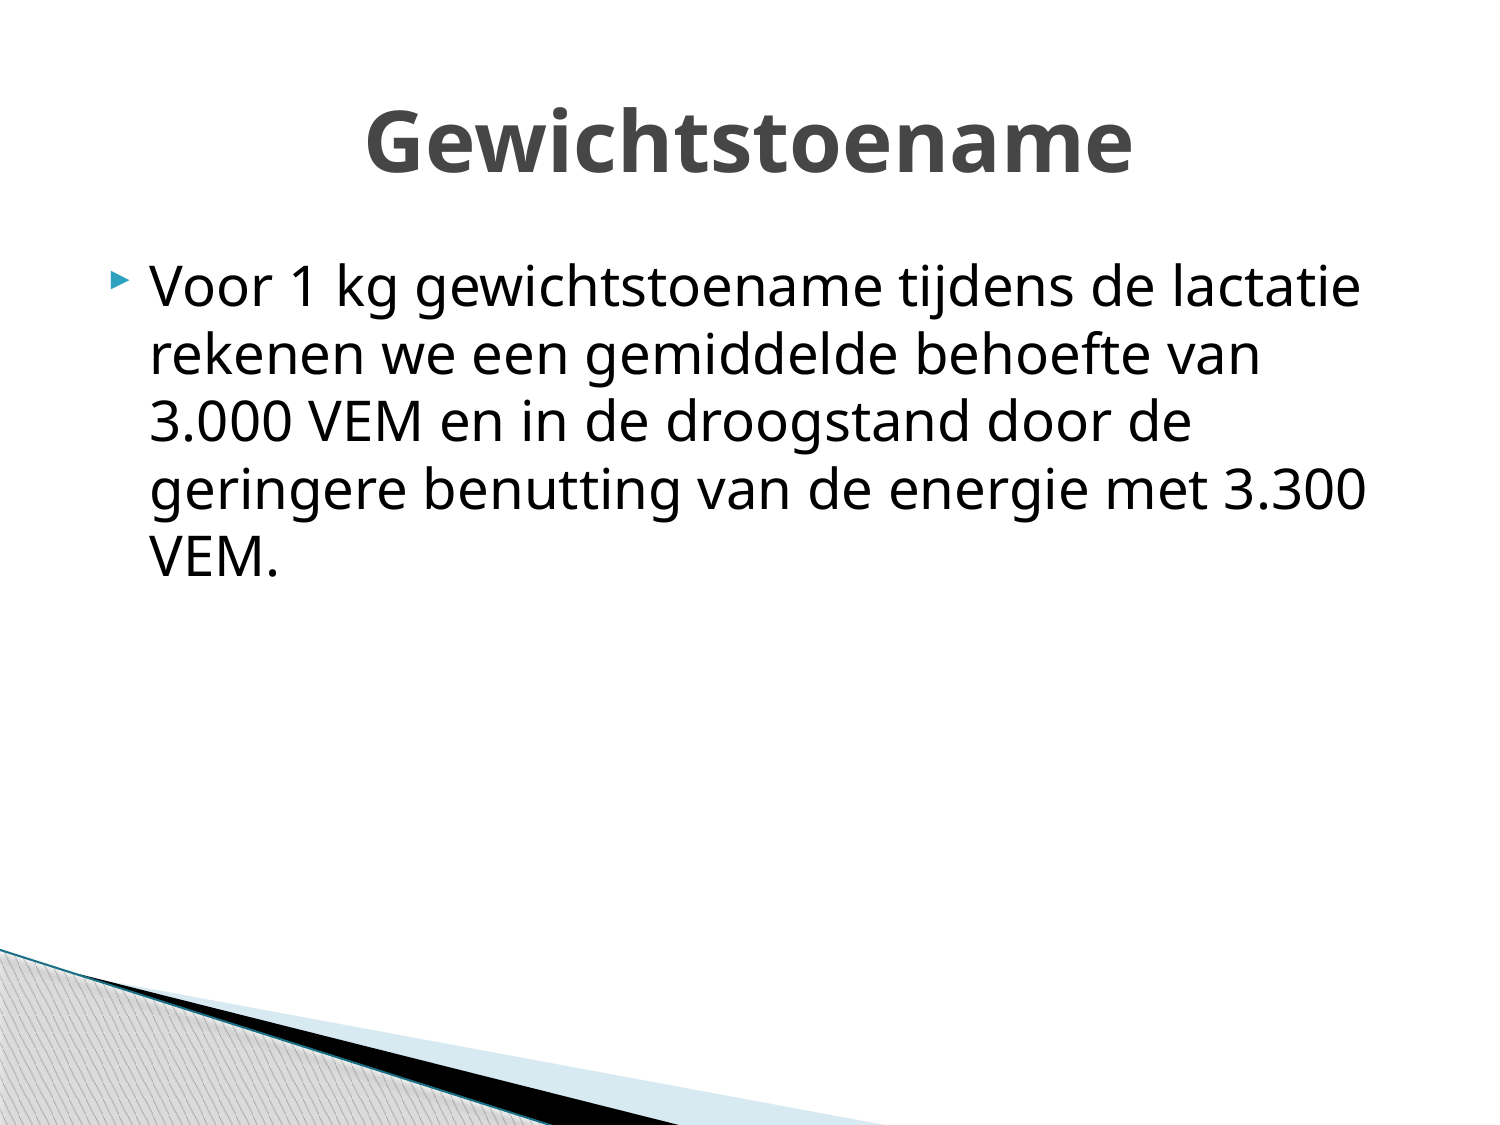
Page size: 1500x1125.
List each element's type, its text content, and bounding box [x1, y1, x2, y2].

list Voor 1 kg gewichtstoename tijdens de lactatie rekenen we een gemiddelde behoefte van 3.000 VEM en in de droogstand door de geringere benutting van de energie met 3.300 VEM. [75, 243, 1425, 986]
title Gewichtstoename [75, 45, 1425, 233]
